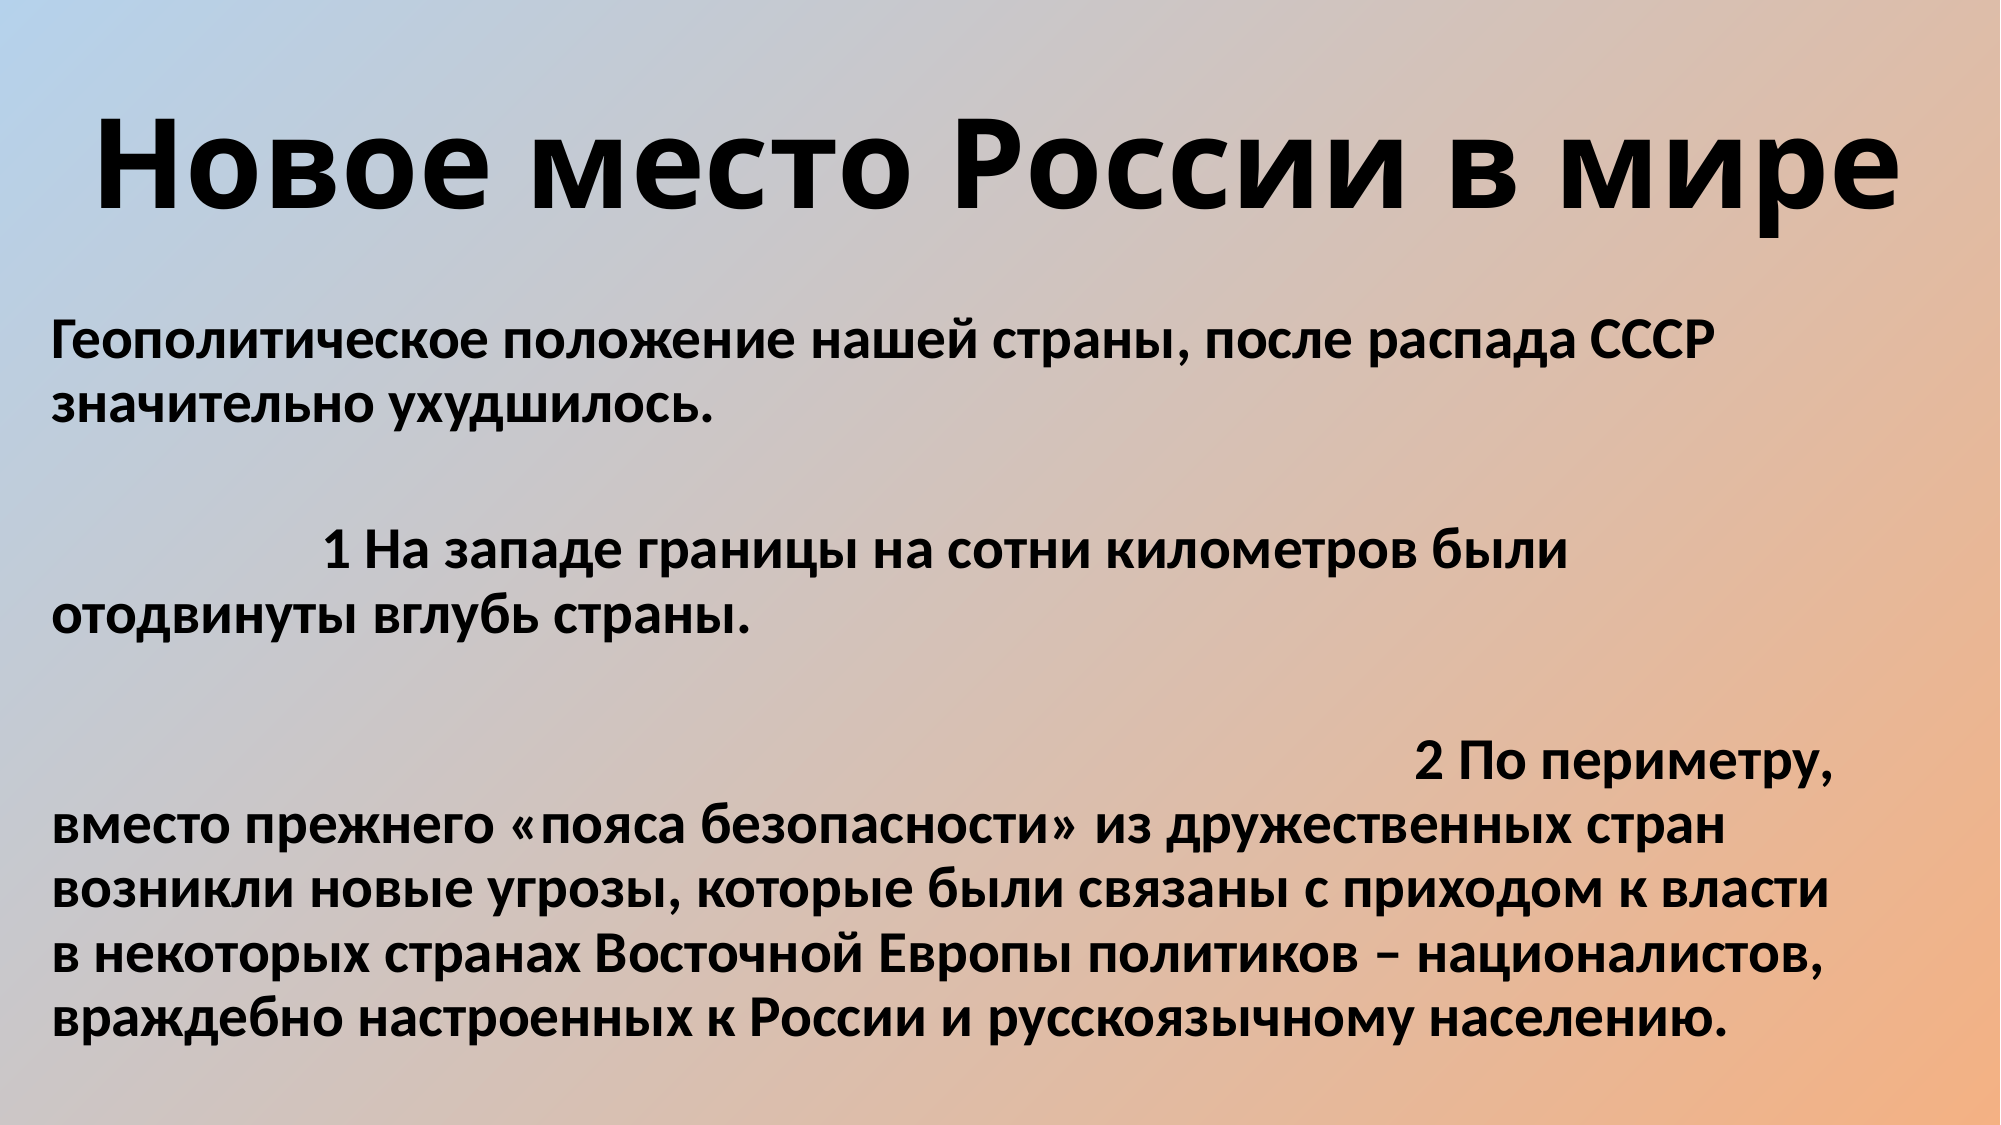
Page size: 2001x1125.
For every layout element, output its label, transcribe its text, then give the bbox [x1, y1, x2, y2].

title Новое место России в мире [36, 59, 1959, 278]
list Геополитическое положение нашей страны, после распада СССР значительно ухудшилось. 1 На западе границы на сотни километров были отодвинуты вглубь страны. 2 По периметру, вместо прежнего «пояса безопасности» из дружественных стран возникли новые угрозы, которые были связаны с приходом к власти в некоторых странах Восточной Европы политиков – националистов, враждебно настроенных к России и русскоязычному населению. [36, 299, 1863, 1099]
